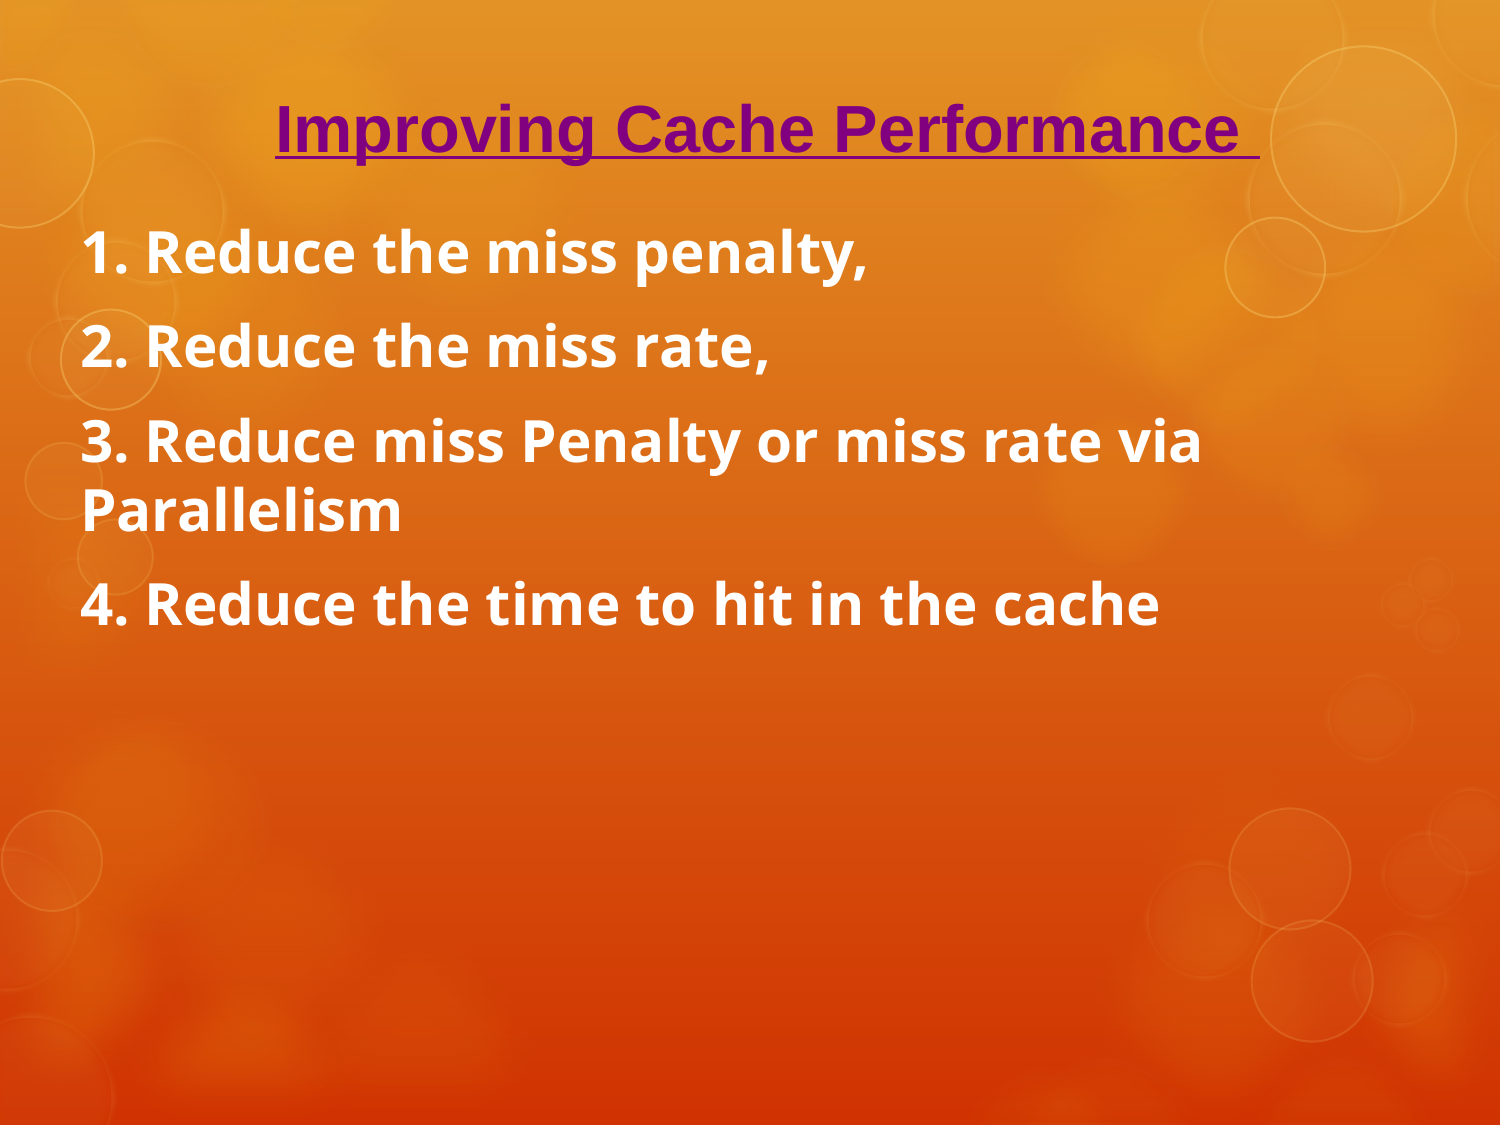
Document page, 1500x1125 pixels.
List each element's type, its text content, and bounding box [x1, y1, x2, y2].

text_box Improving Cache Performance [17, 78, 1500, 173]
list 1. Reduce the miss penalty, 2. Reduce the miss rate, 3. Reduce miss Penalty or miss rate via Parallelism 4. Reduce the time to hit in the cache [64, 208, 1471, 1024]
